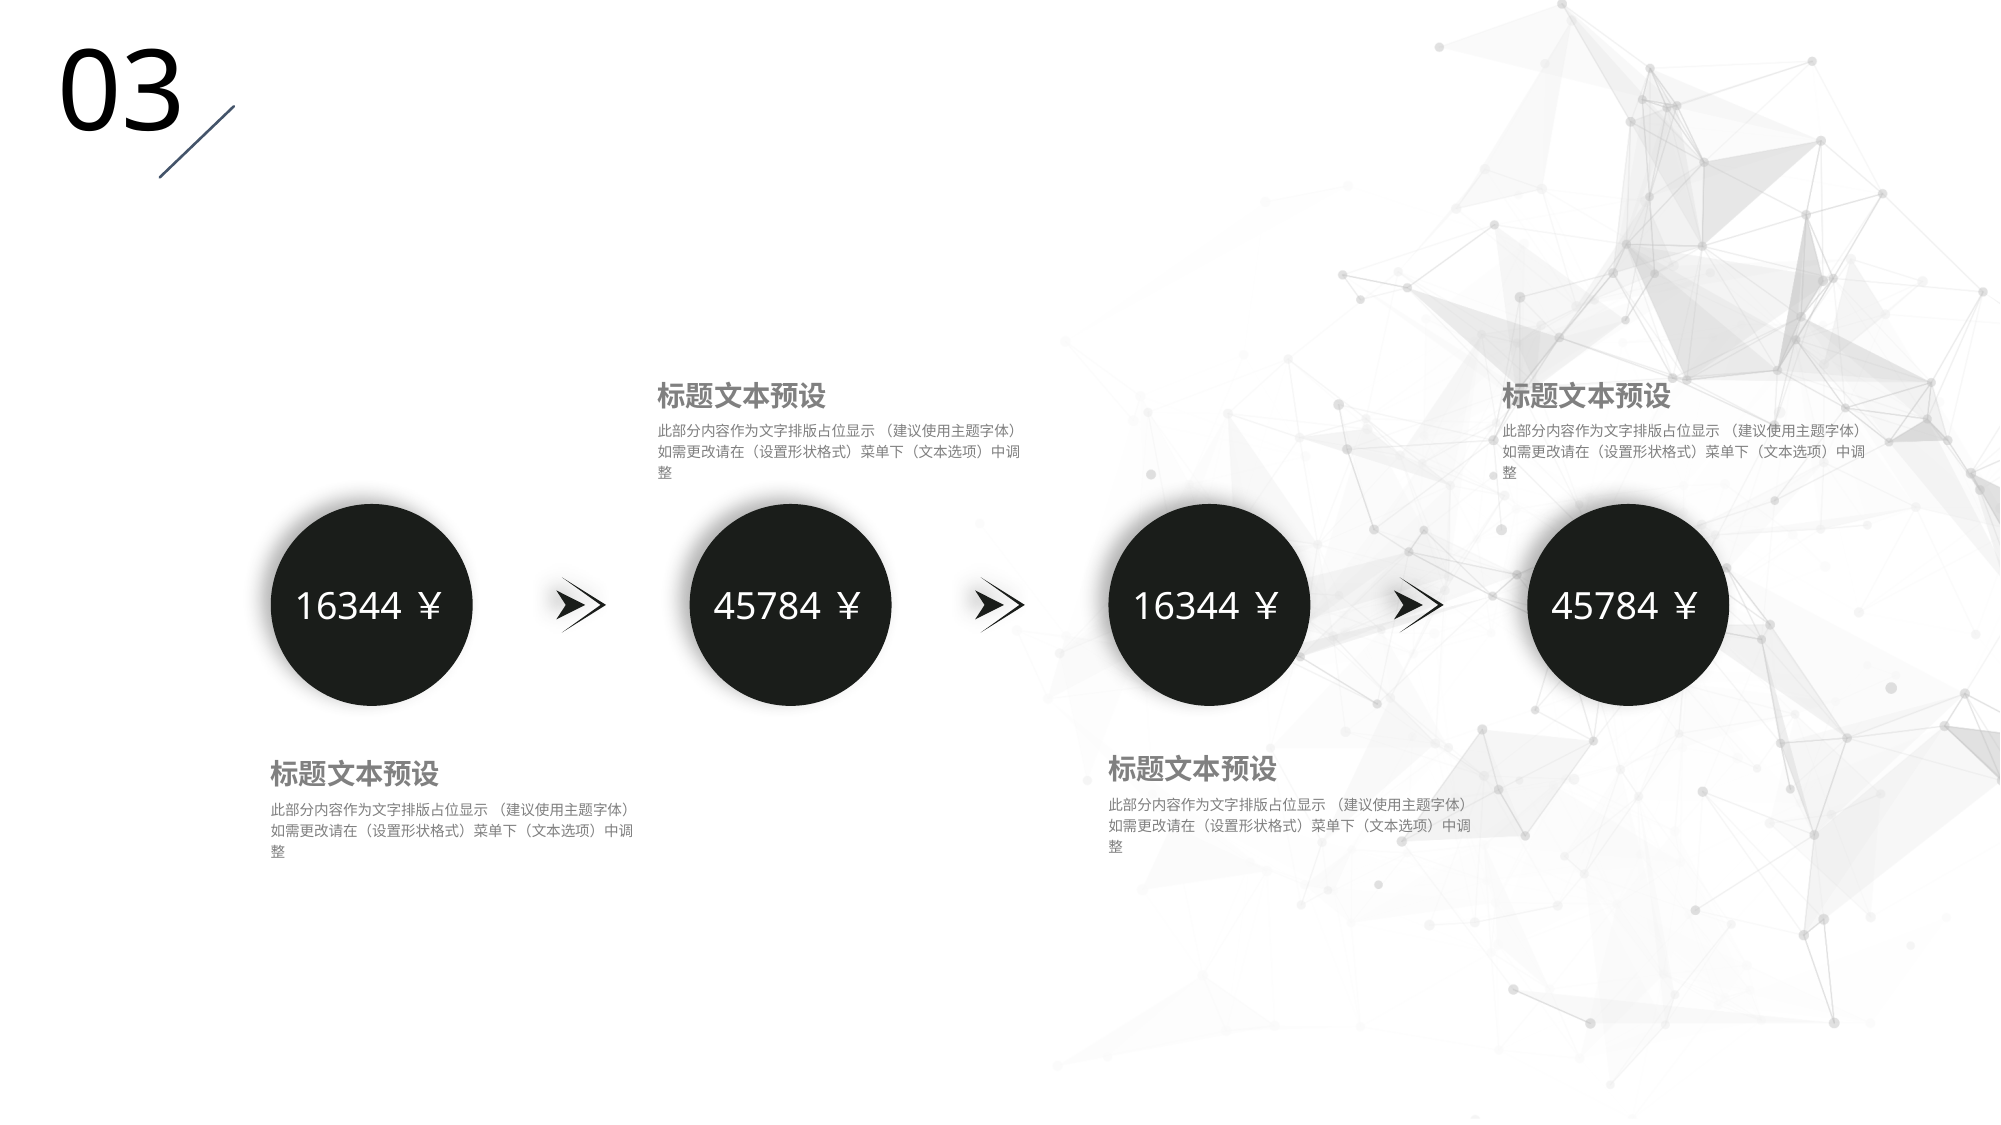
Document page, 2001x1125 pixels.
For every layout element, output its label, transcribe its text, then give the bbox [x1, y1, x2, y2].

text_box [159, 106, 234, 178]
text_box 03 [42, 10, 214, 161]
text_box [270, 756, 639, 868]
text_box [688, 502, 893, 707]
text_box [553, 587, 588, 623]
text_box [1108, 751, 1477, 863]
text_box [269, 502, 474, 707]
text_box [657, 377, 1026, 489]
text_box [561, 576, 608, 634]
picture [975, 0, 2000, 1125]
text_box 45784￥ [694, 574, 887, 635]
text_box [1502, 377, 1871, 489]
text_box 16344￥ [275, 574, 468, 635]
